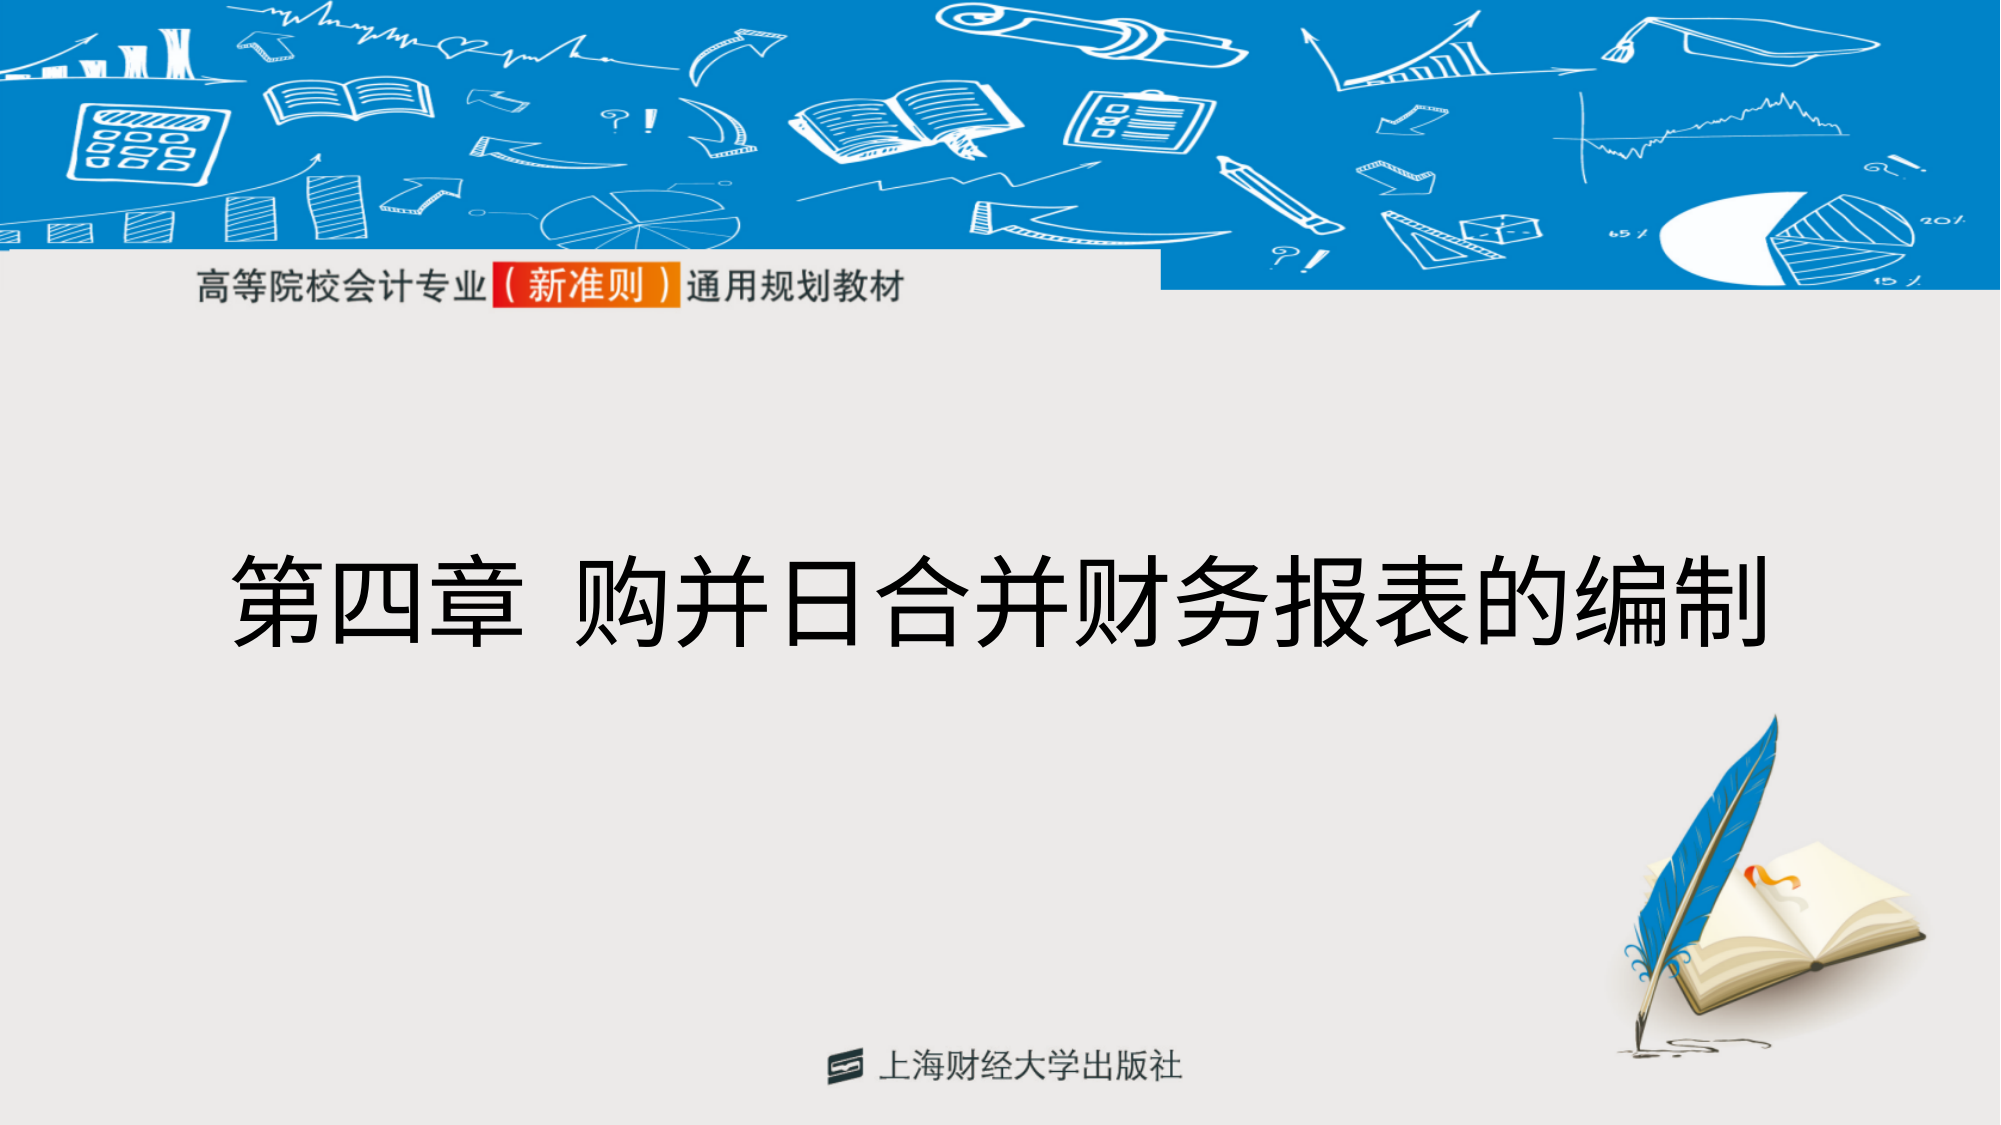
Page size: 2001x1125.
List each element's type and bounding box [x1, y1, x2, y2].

text_box [0, 0, 2000, 1125]
